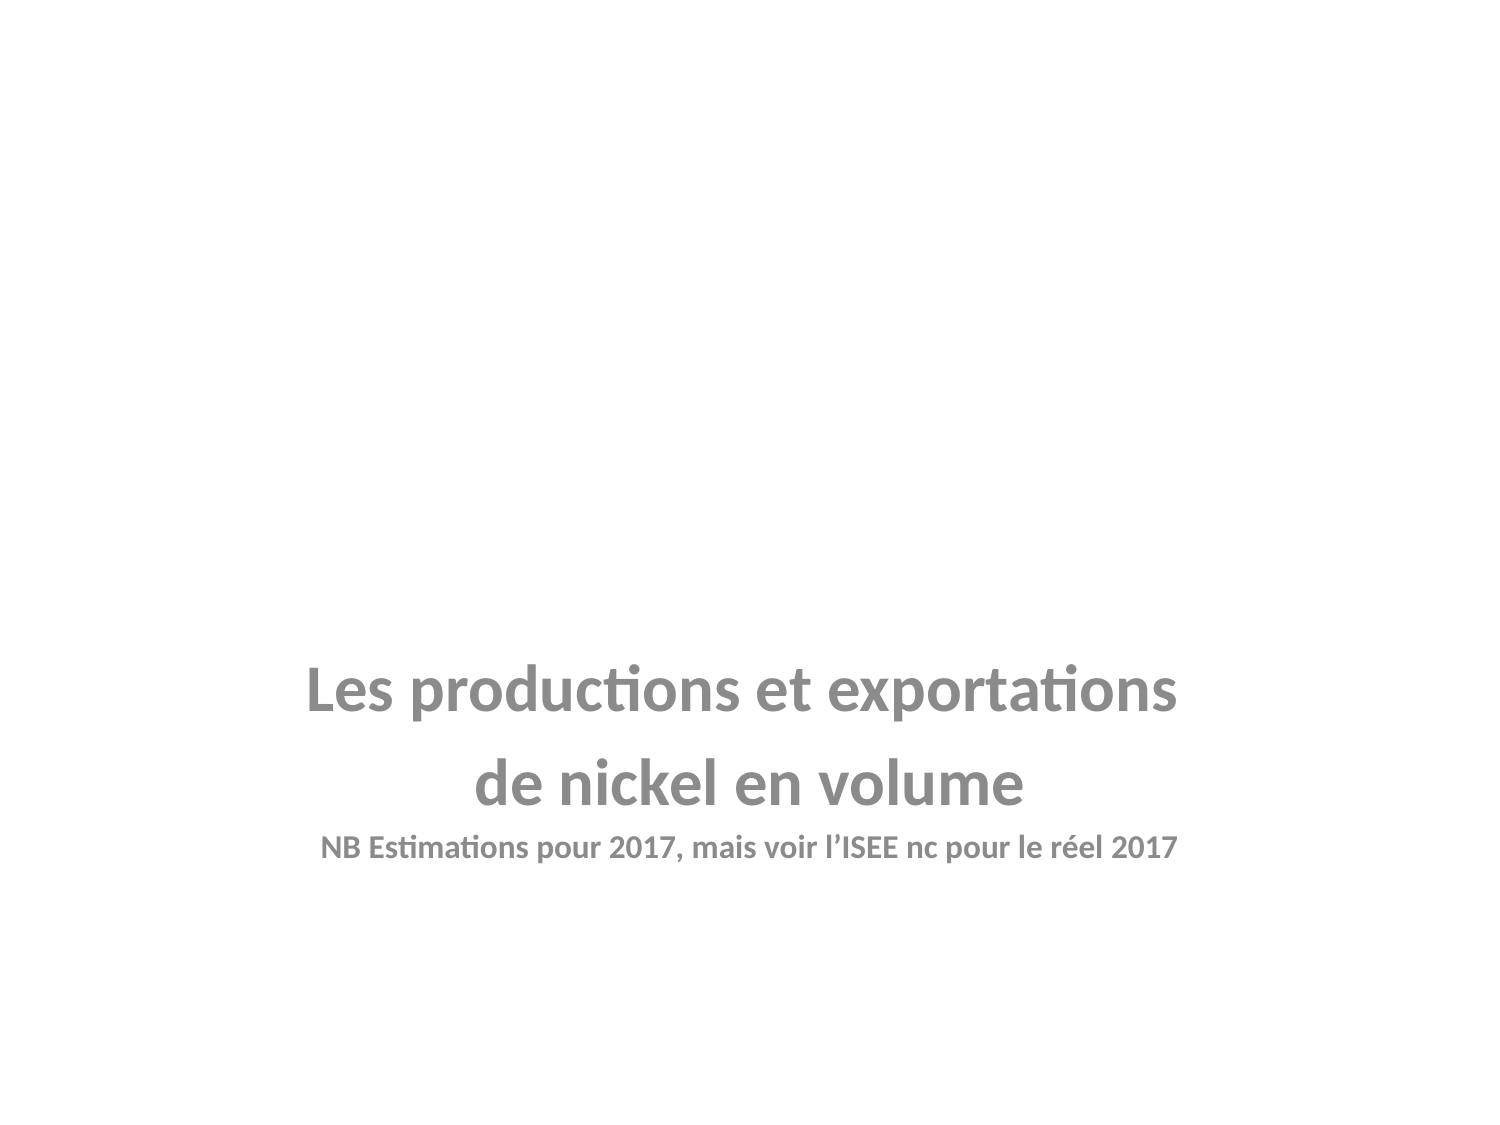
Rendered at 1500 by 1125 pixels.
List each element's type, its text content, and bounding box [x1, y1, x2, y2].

subtitle Les productions et exportations de nickel en volume NB Estimations pour 2017, mais voir l’ISEE nc pour le réel 2017 [225, 637, 1275, 925]
